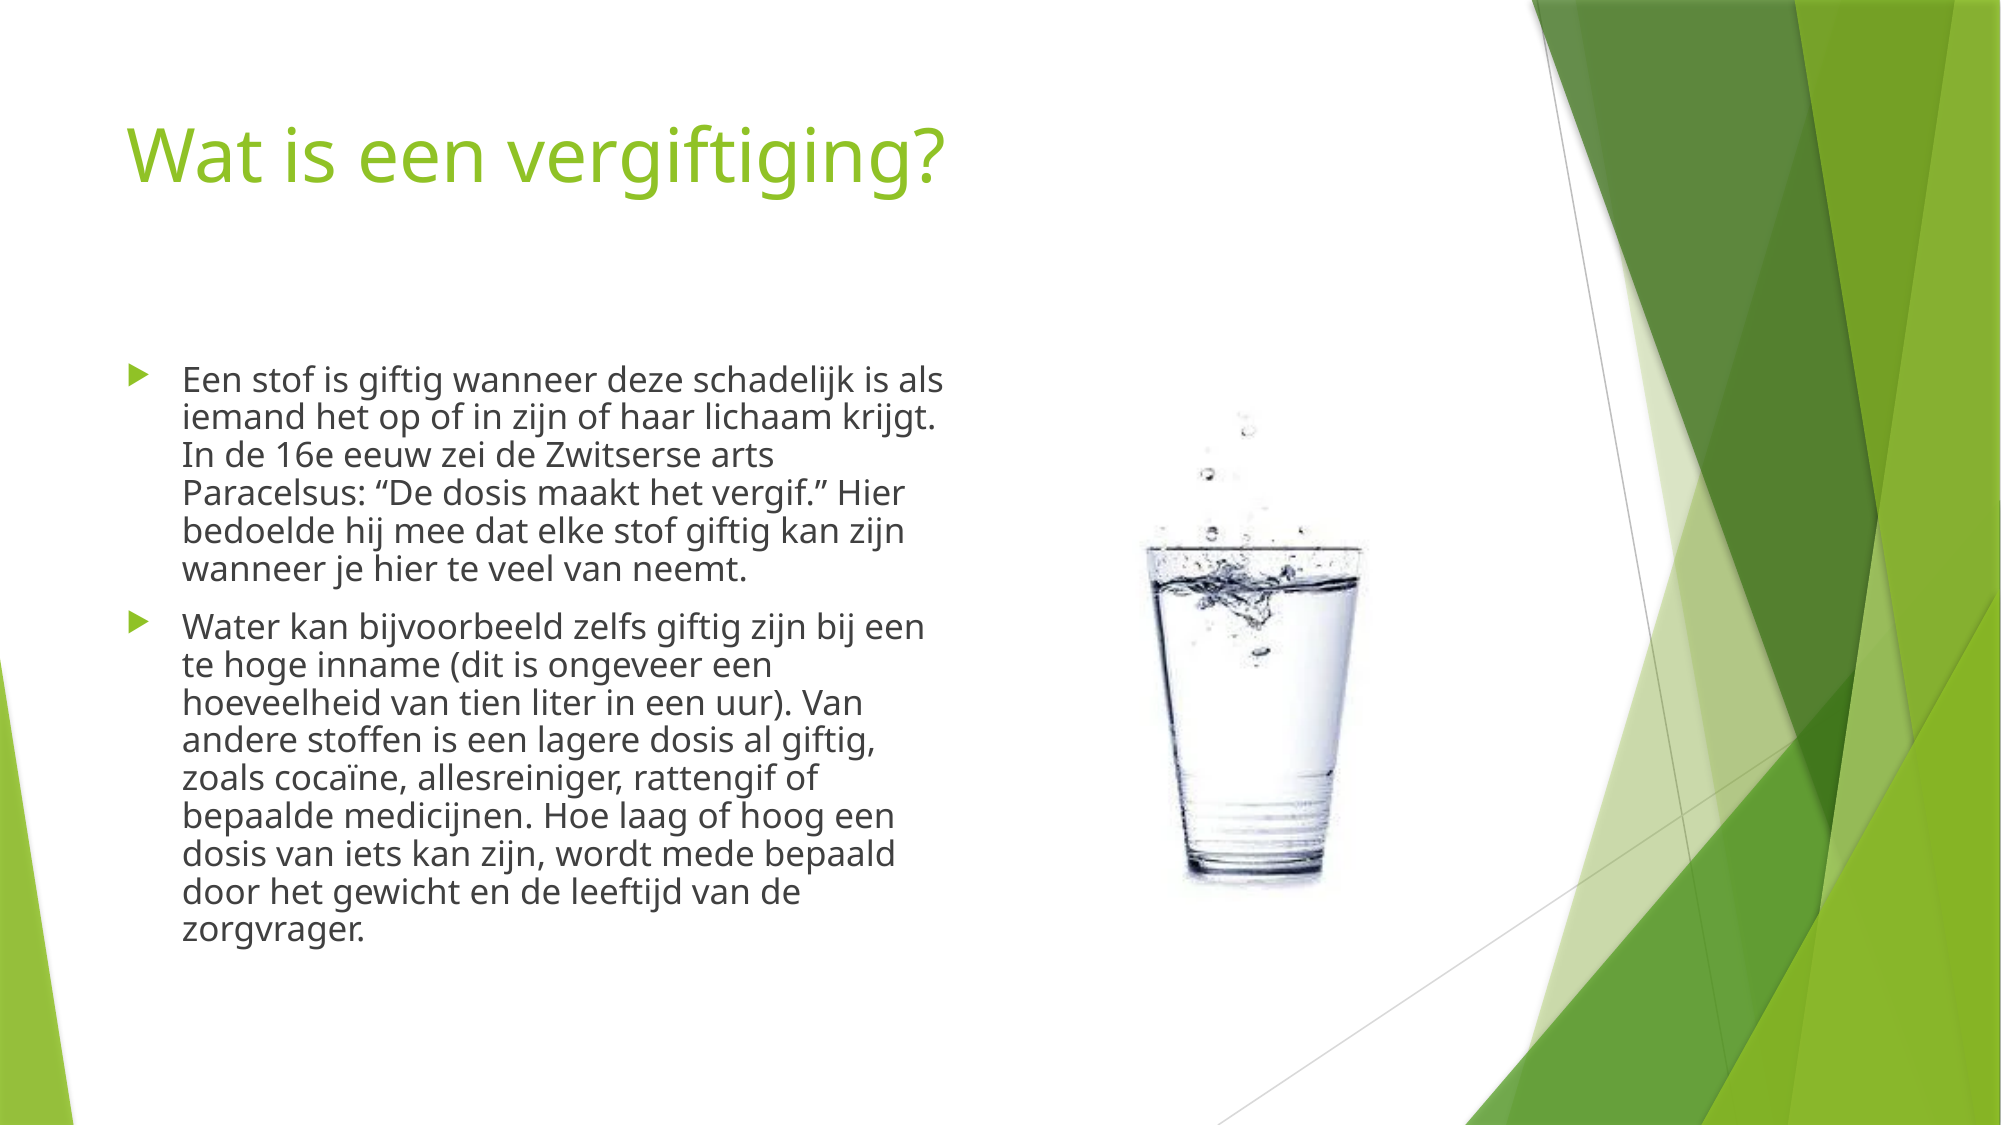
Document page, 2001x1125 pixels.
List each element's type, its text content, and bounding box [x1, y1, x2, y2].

title Wat is een vergiftiging? [111, 99, 1522, 317]
picture [1054, 353, 1459, 963]
list Een stof is giftig wanneer deze schadelijk is als iemand het op of in zijn of haar lichaam krijgt. In de 16e eeuw zei de Zwitserse arts Paracelsus: “De dosis maakt het vergif.” Hier bedoelde hij mee dat elke stof giftig kan zijn wanneer je hier te veel van neemt. Water kan bijvoorbeeld zelfs giftig zijn bij een te hoge inname (dit is ongeveer een hoeveelheid van tien liter in een uur). Van andere stoffen is een lagere dosis al giftig, zoals cocaïne, allesreiniger, rattengif of bepaalde medicijnen. Hoe laag of hoog een dosis van iets kan zijn, wordt mede bepaald door het gewicht en de leeftijd van de zorgvrager. [111, 354, 968, 962]
